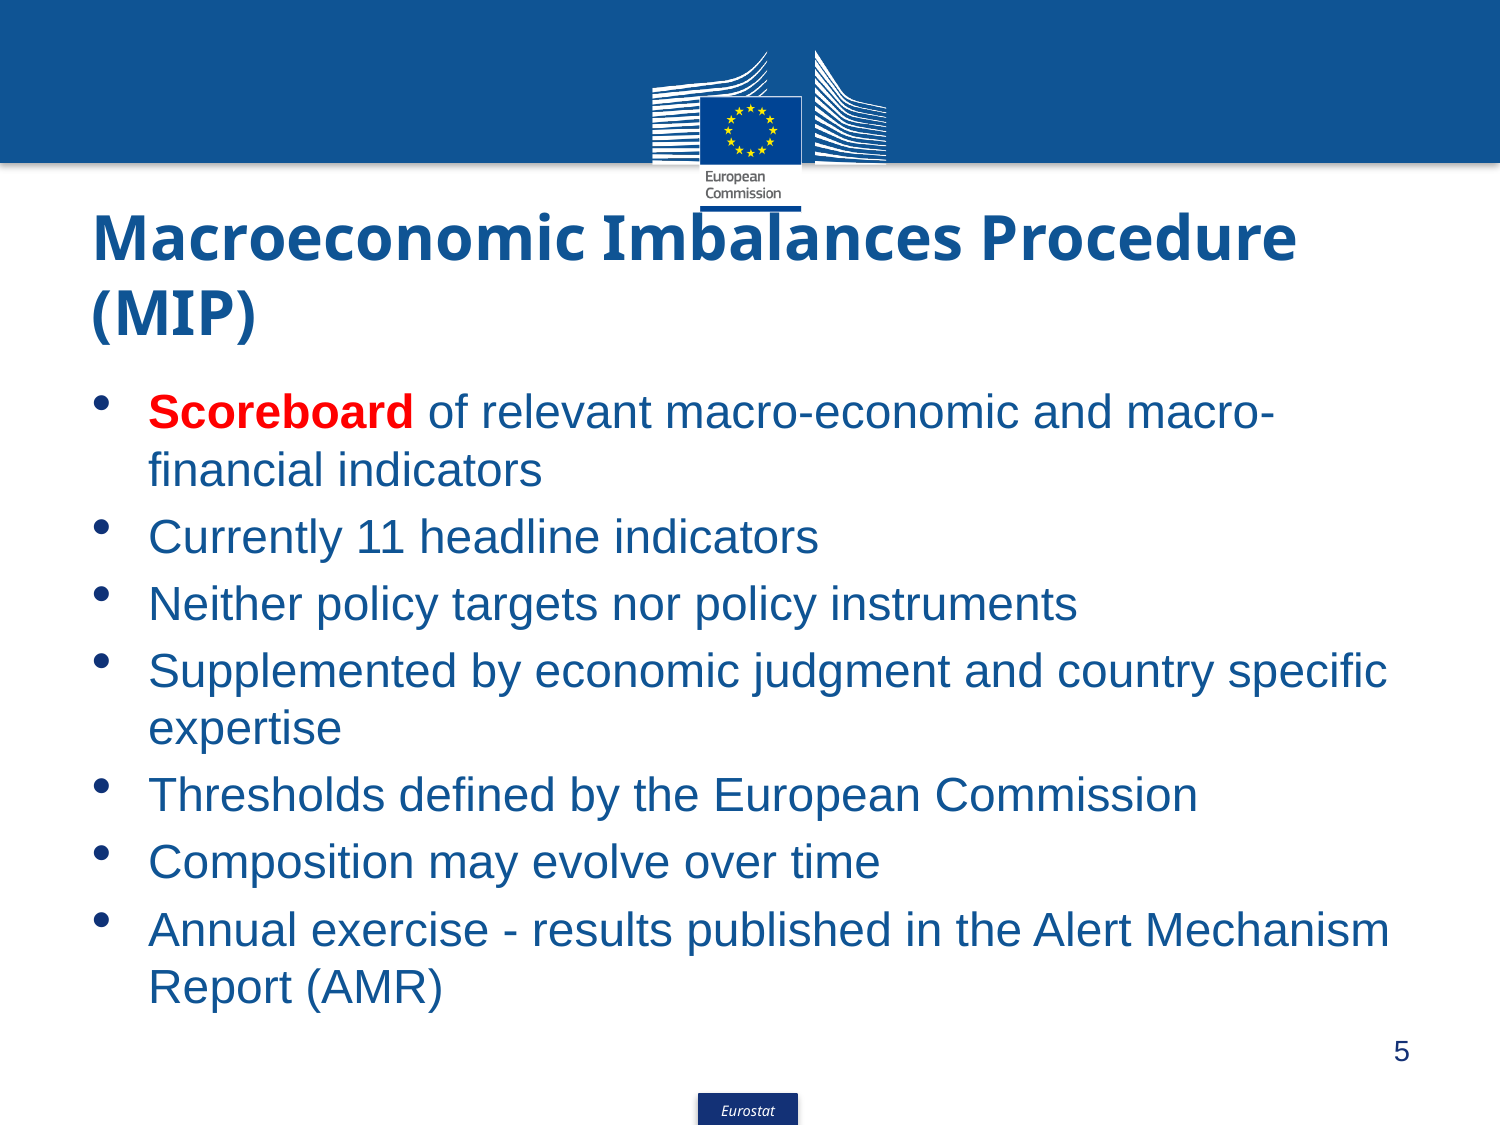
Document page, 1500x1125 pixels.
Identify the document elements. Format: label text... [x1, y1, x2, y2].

title Macroeconomic Imbalances Procedure (MIP) [76, 196, 1427, 350]
list Scoreboard of relevant macro-economic and macro-financial indicators Currently 11 headline indicators Neither policy targets nor policy instruments Supplemented by economic judgment and country specific expertise Thresholds defined by the European Commission Composition may evolve over time Annual exercise - results published in the Alert Mechanism Report (AMR) [76, 373, 1427, 1047]
slide_number 5 [1074, 1024, 1426, 1103]
